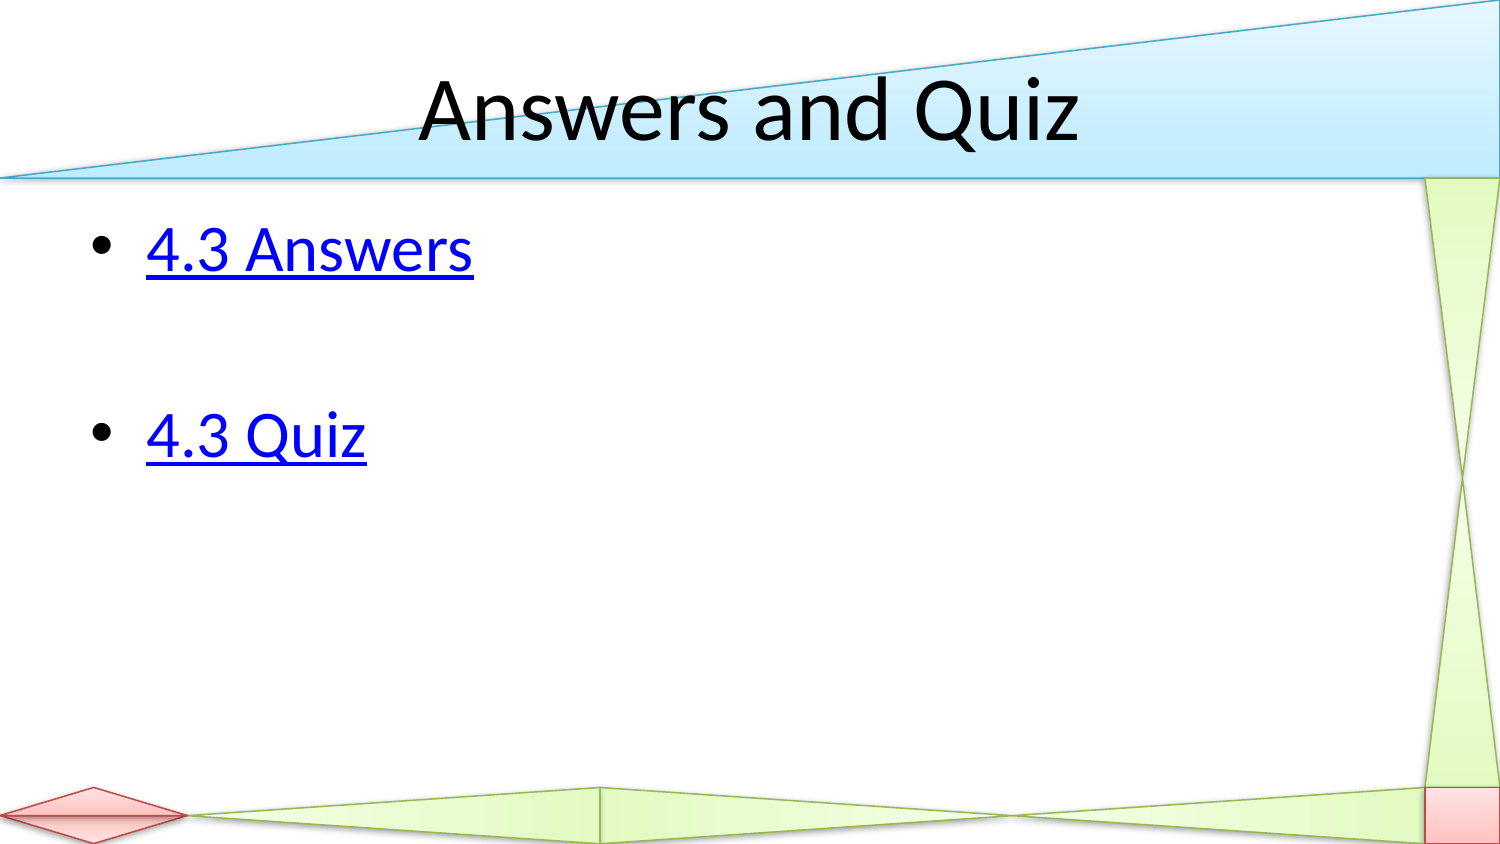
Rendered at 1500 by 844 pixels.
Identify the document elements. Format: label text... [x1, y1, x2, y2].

title Answers and Quiz [75, 33, 1425, 175]
list 4.3 Answers 4.3 Quiz [75, 196, 1425, 754]
